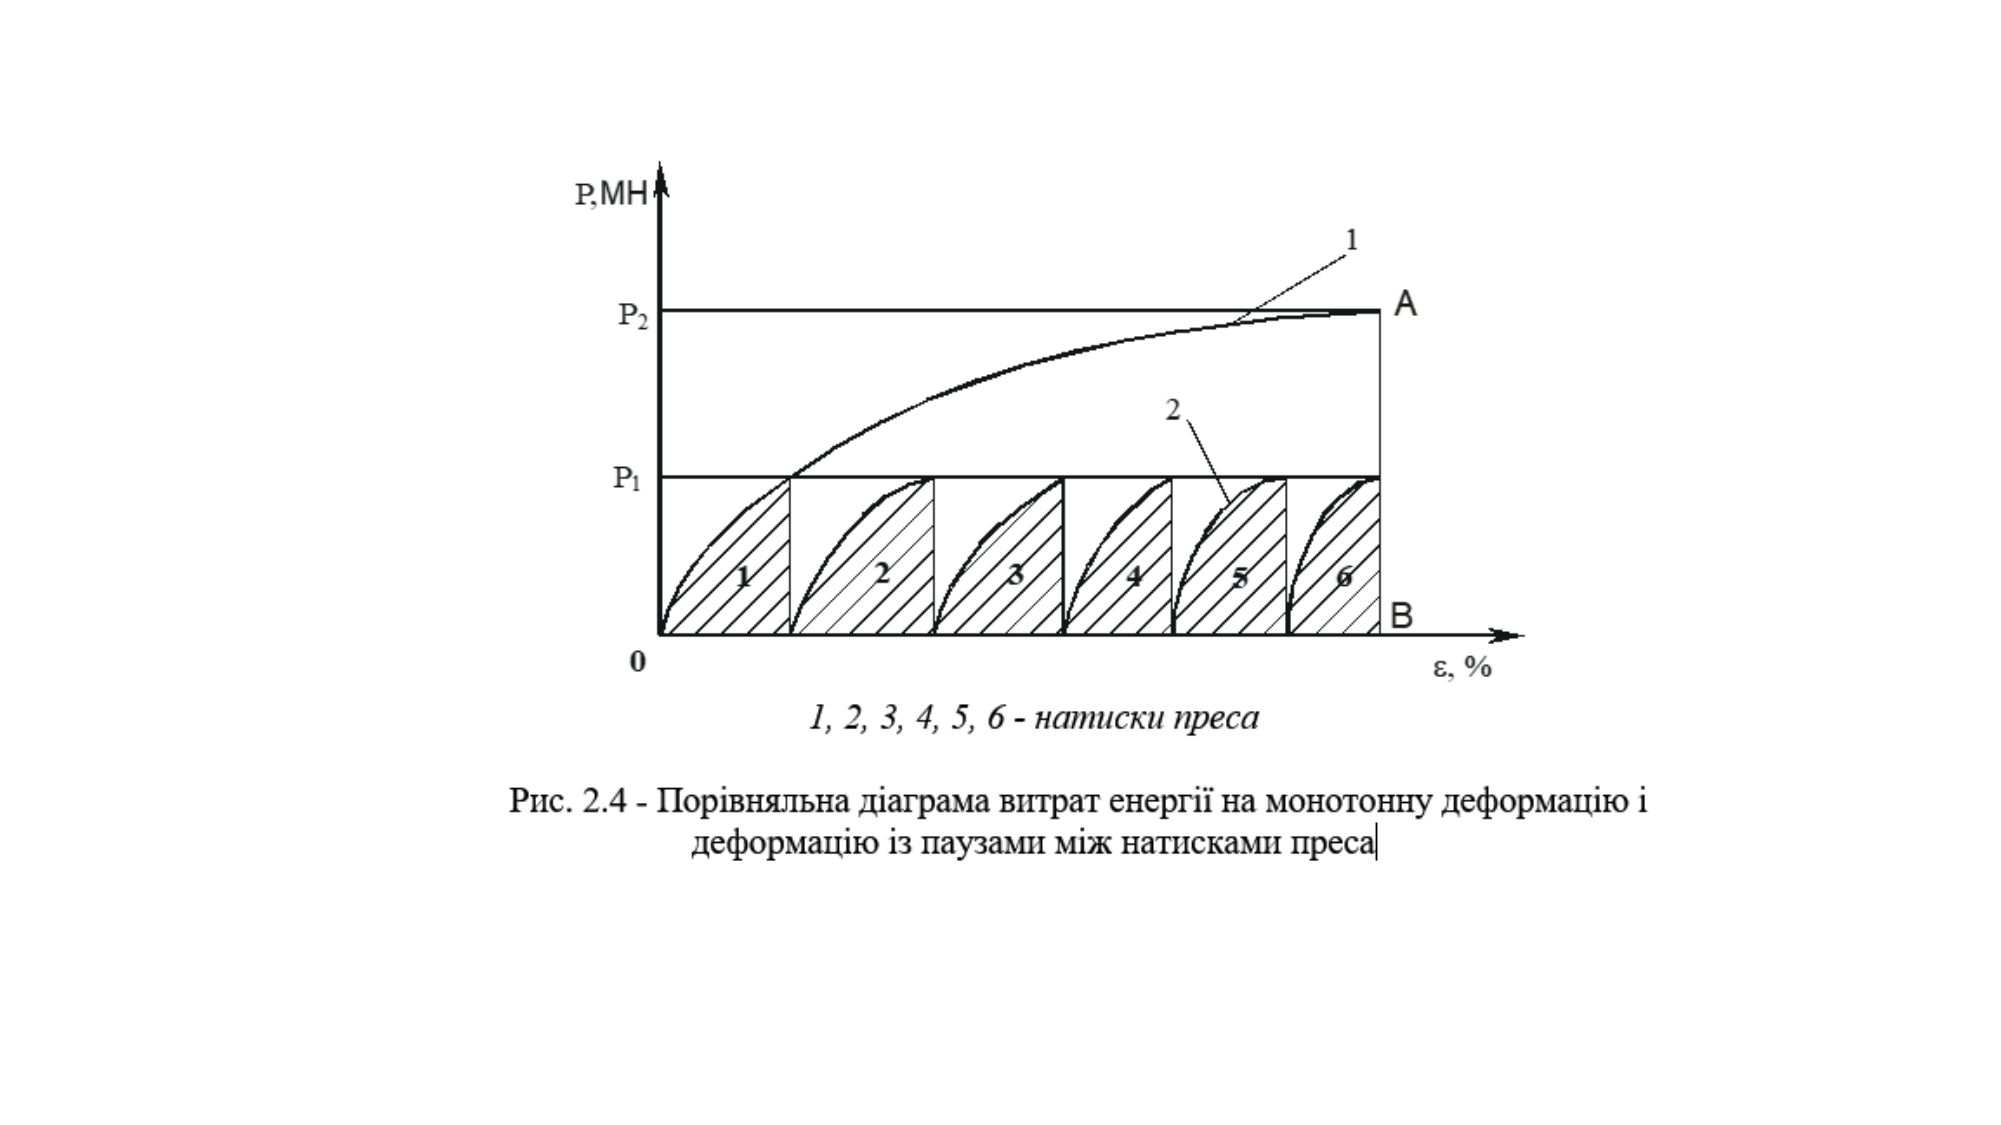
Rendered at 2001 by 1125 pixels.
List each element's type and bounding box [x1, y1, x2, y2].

picture [444, 158, 1678, 894]
